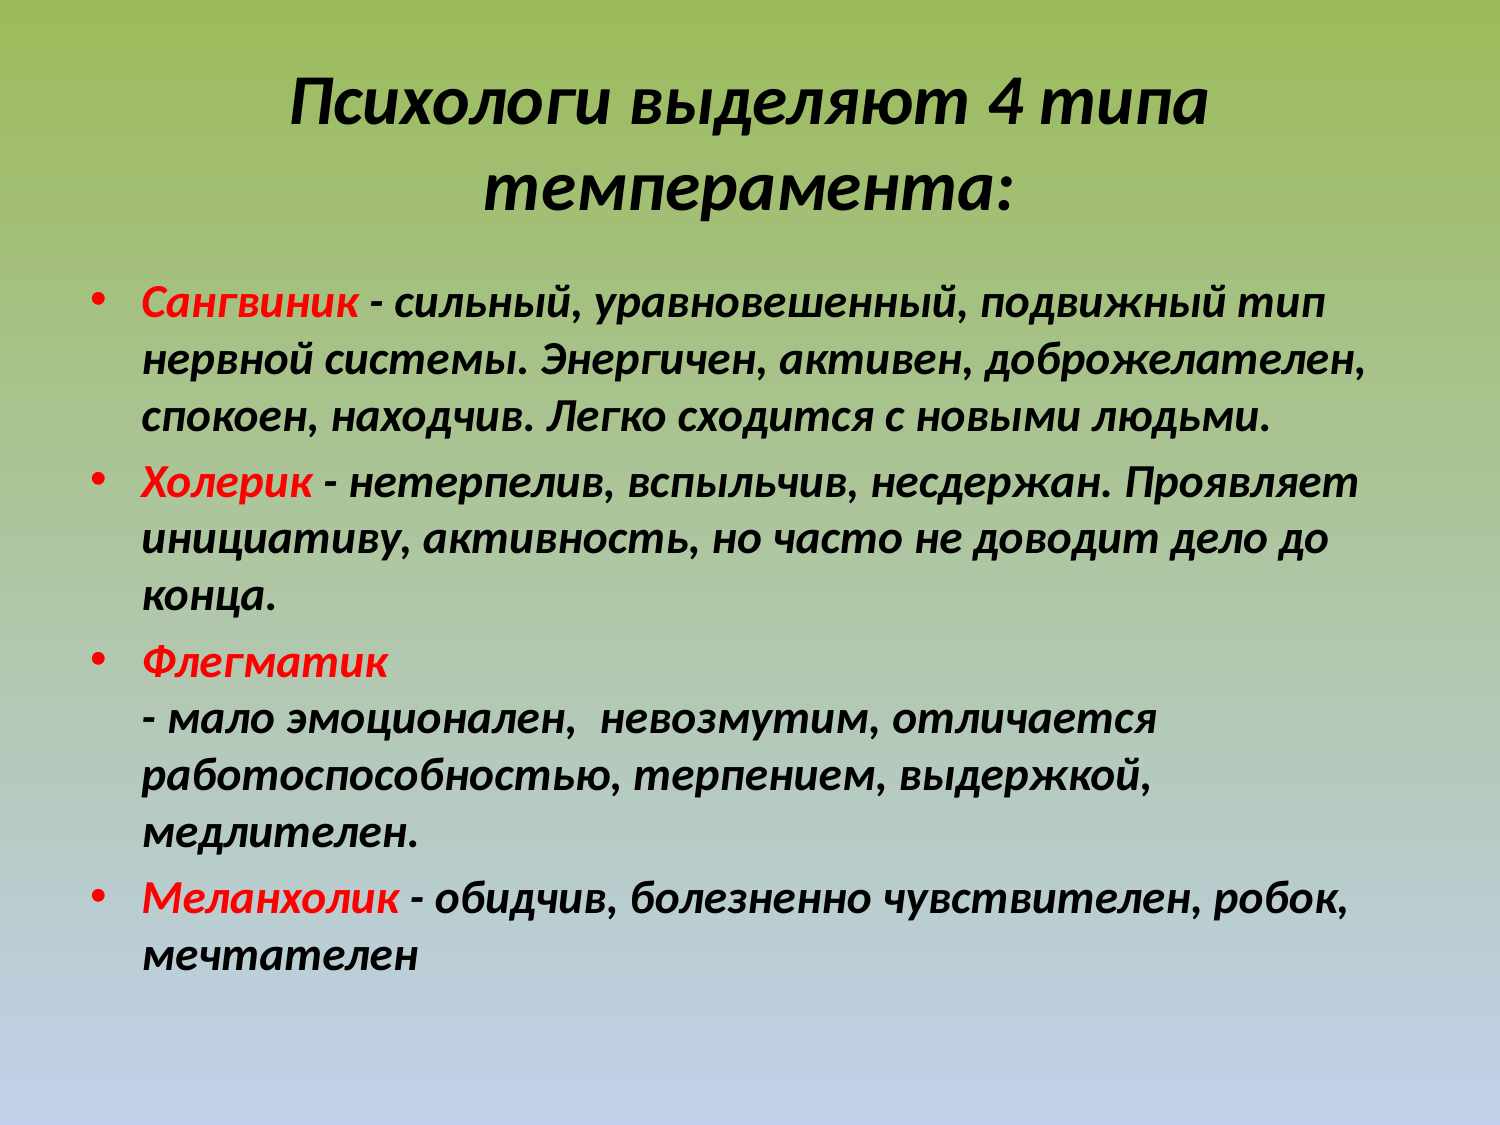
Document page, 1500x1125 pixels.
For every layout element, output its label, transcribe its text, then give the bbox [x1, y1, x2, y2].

list Сангвиник - сильный, уравновешенный, подвижный тип нервной системы. Энергичен, активен, доброжелателен, спокоен, находчив. Легко сходится с новыми людьми. Холерик - нетерпелив, вспыльчив, несдержан. Проявляет инициативу, активность, но часто не доводит дело до конца. Флегматик - мало эмоционален, невозмутим, отличается работоспособностью, терпением, выдержкой, медлителен. Меланхолик - обидчив, болезненно чувствителен, робок, мечтателен [75, 262, 1425, 1005]
title Психологи выделяют 4 типа темперамента: [75, 45, 1425, 233]
